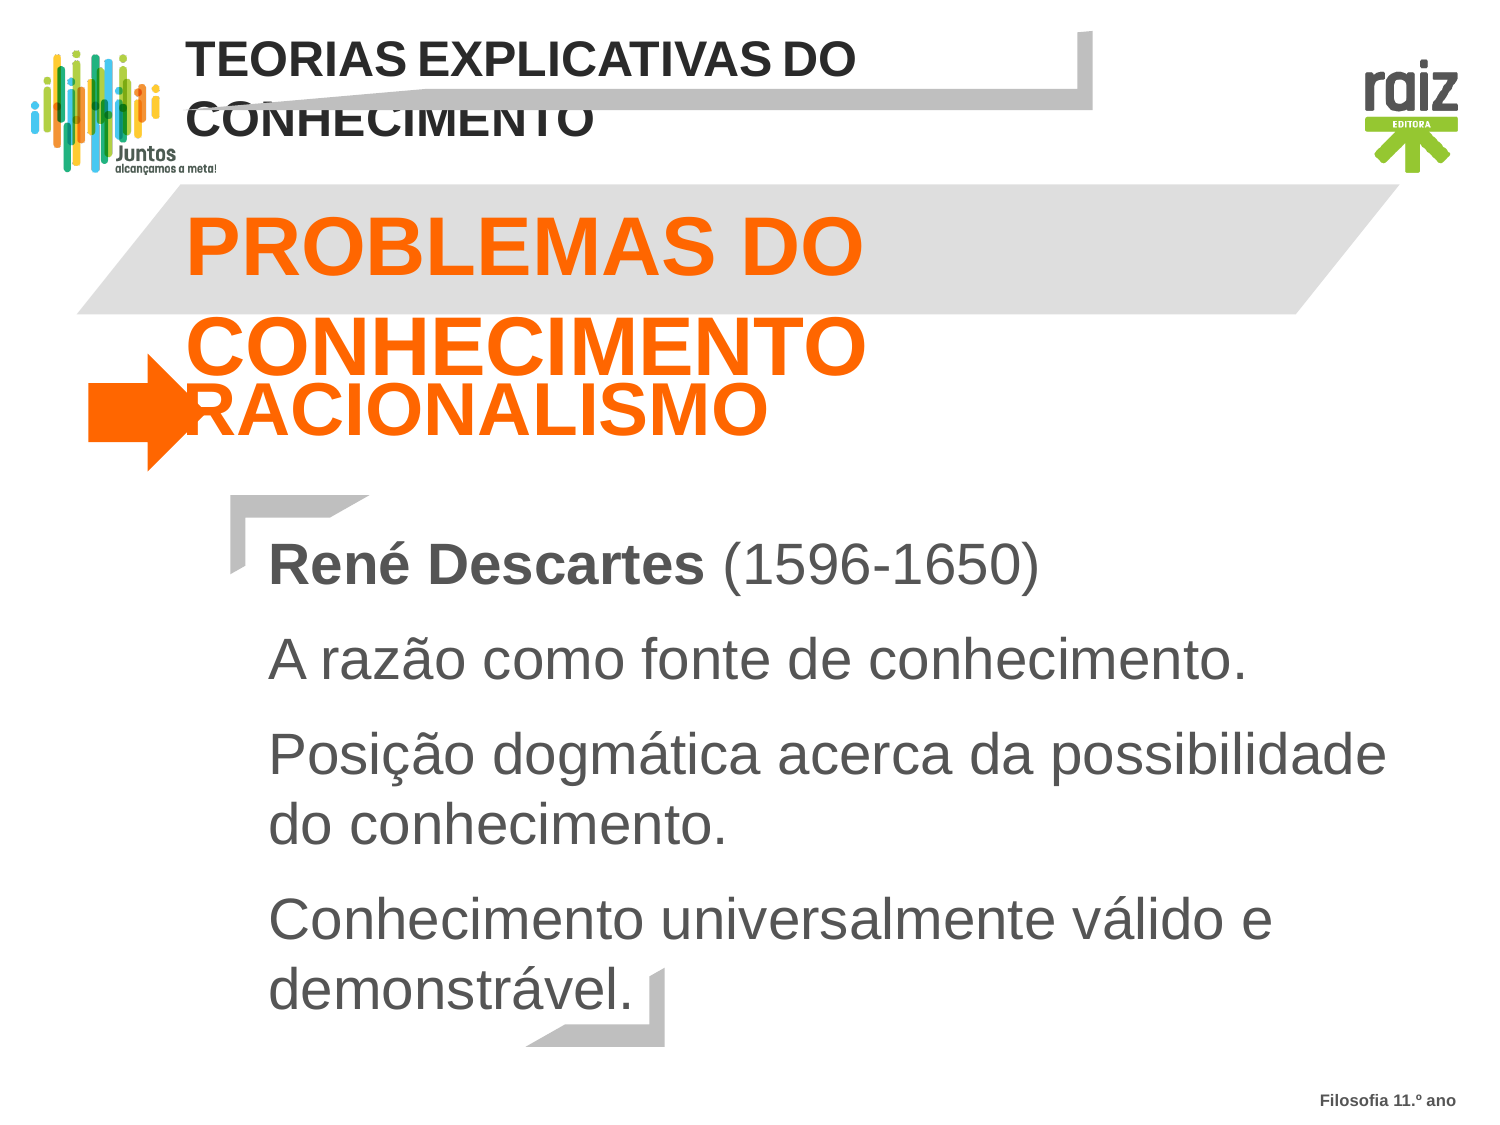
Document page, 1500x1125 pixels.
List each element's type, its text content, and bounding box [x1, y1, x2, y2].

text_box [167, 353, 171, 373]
picture [29, 49, 217, 176]
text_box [229, 494, 1471, 1047]
picture [1365, 59, 1458, 173]
text_box Teorias explicativas do conhecimento [171, 19, 1140, 154]
text_box Racionalismo [167, 400, 785, 459]
text_box [178, 182, 1402, 224]
text_box [74, 192, 171, 317]
text_box [86, 351, 209, 474]
text_box Problemas do conhecimento [171, 184, 1371, 400]
text_box [180, 28, 1095, 113]
